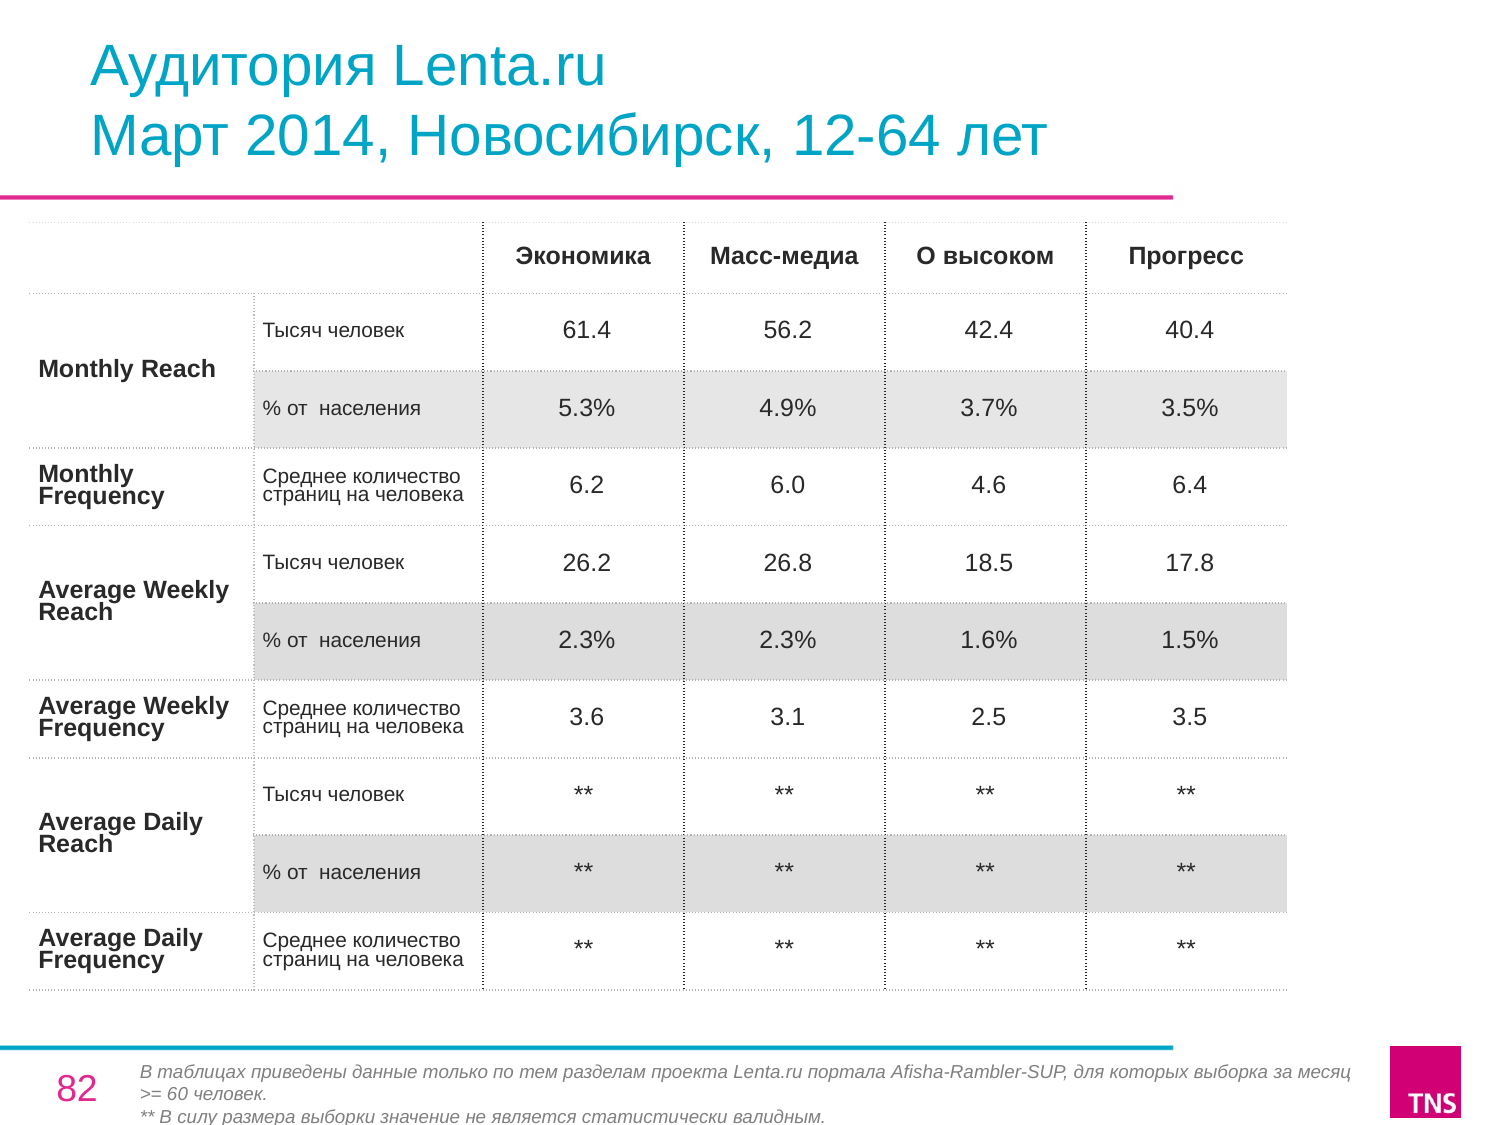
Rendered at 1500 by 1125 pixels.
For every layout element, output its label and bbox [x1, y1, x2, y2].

picture [0, 0, 1500, 1125]
table_header [29, 223, 1287, 294]
title [74, 8, 1476, 187]
slide_number [40, 1055, 125, 1125]
text_box [125, 1052, 1388, 1125]
table_cell [29, 294, 1287, 990]
